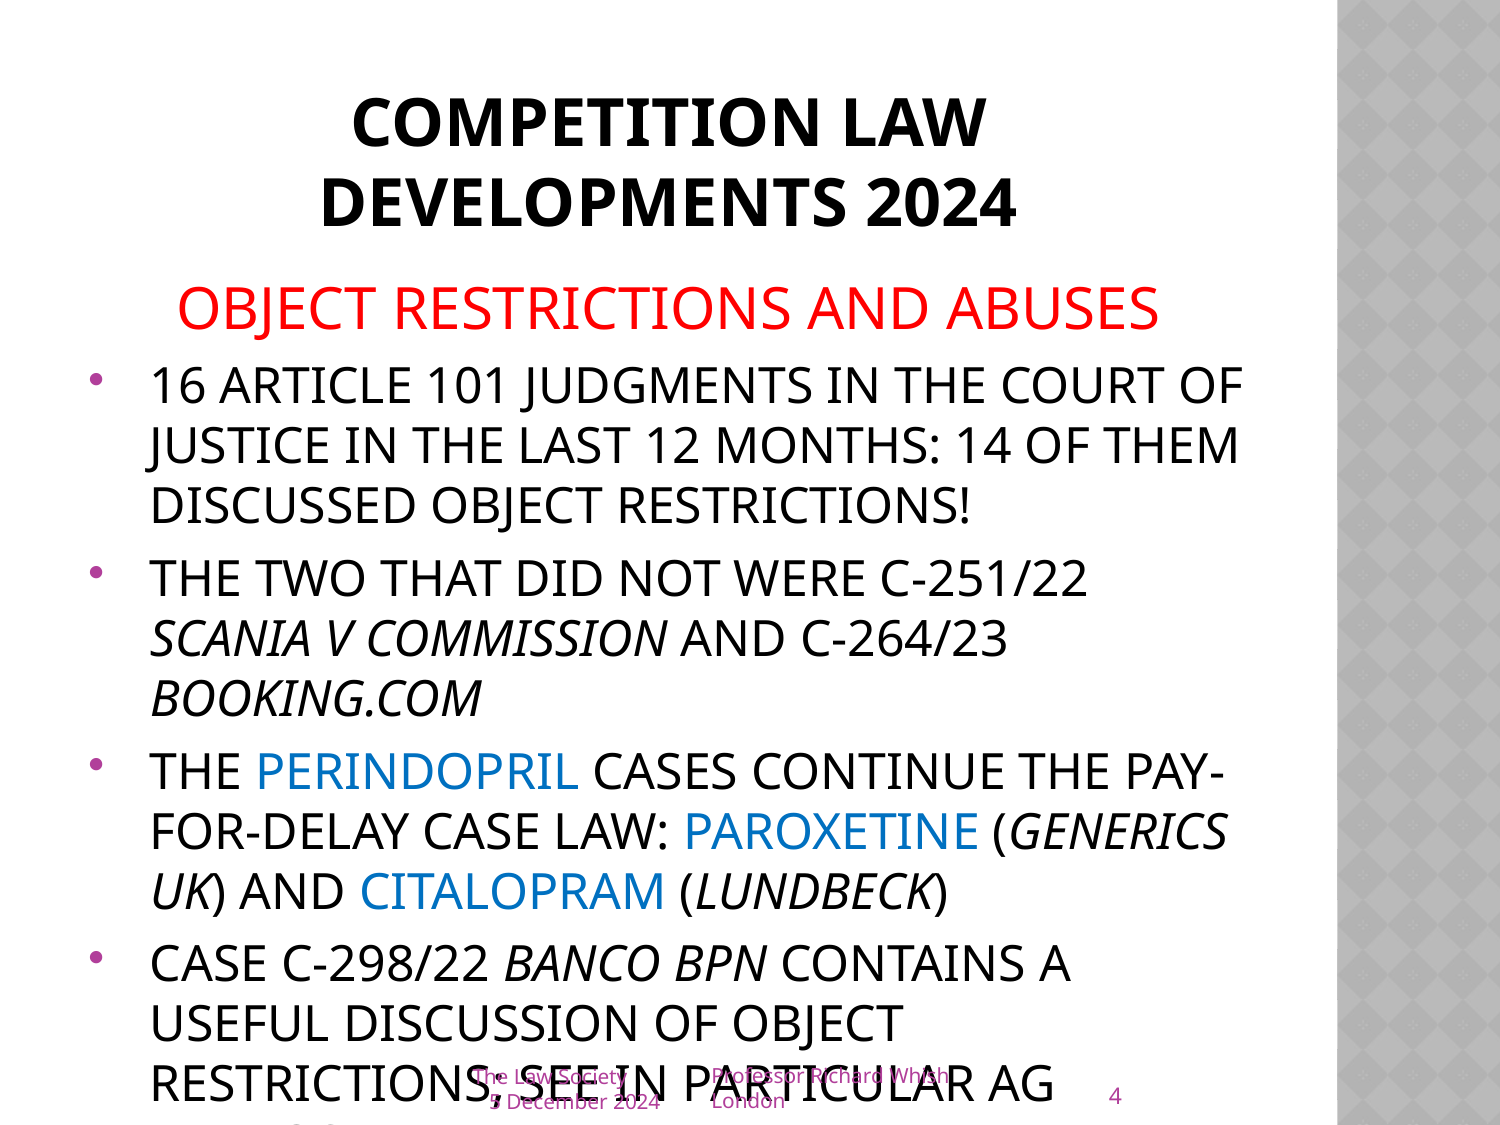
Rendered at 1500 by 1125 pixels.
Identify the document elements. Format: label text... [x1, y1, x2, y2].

slide_number Professor Richard Whish London [696, 1075, 1025, 1114]
slide_number 4 [1025, 1075, 1123, 1113]
footer The Law Society 5 December 2024 [75, 1075, 675, 1114]
list OBJECT RESTRICTIONS AND ABUSES 16 ARTICLE 101 judgments in the court of justice in the laST 12 months: 14 of them discussed object restrictions! The two that did not were c-251/22 scania v commission and c-264/23 booking.com The perindopril cases continue the pay-for-delay case law: paroxetine (generics UK) and citalopram (Lundbeck) Case c-298/22 banco bpn contains a useful discussion of object restrictions; see in particular ag rantos [75, 264, 1263, 1060]
title Competition law developments 2024 [75, 52, 1263, 241]
